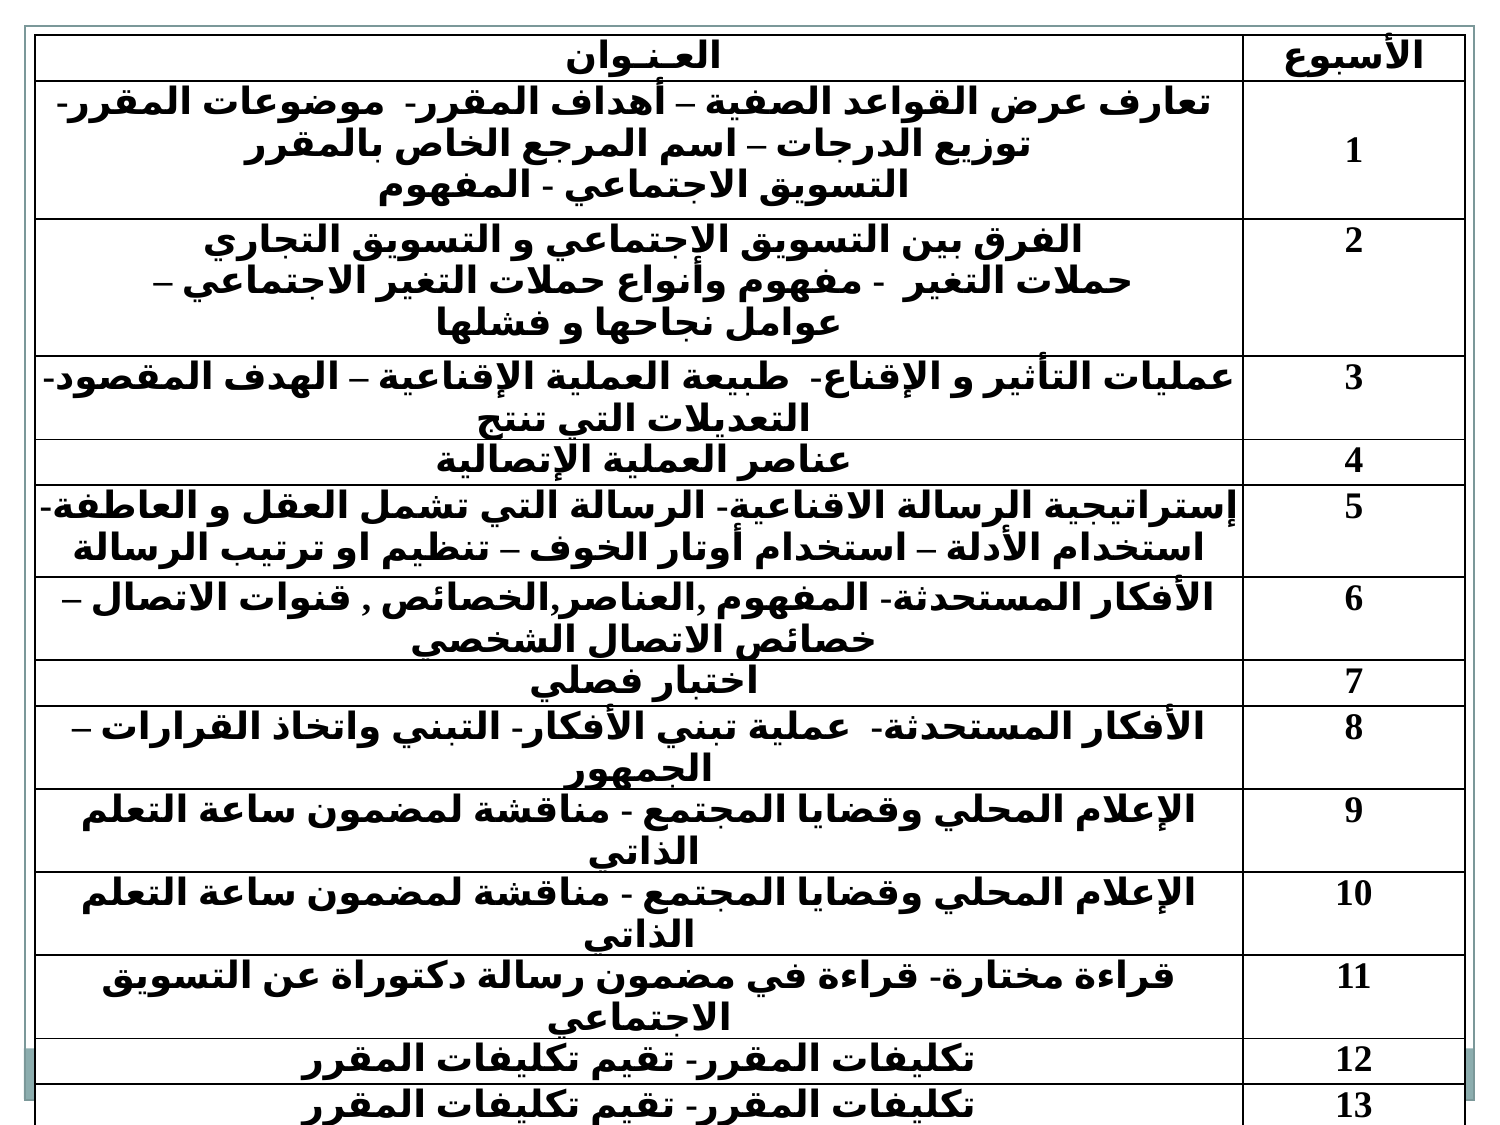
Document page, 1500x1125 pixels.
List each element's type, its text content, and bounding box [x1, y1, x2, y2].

table_cell إستراتيجية الرسالة الاقناعية- الرسالة التي تشمل العقل و العاطفة- استخدام الأدلة – استخدام أوتار الخوف – تنظيم او ترتيب الرسالة [36, 486, 1242, 576]
table_cell تكليفات المقرر- تقيم تكليفات المقرر [36, 1039, 1242, 1083]
table_cell الإعلام المحلي وقضايا المجتمع - مناقشة لمضمون ساعة التعلم الذاتي [36, 873, 1242, 954]
table_cell الإعلام المحلي وقضايا المجتمع - مناقشة لمضمون ساعة التعلم الذاتي [36, 790, 1242, 871]
table_cell 9 [1244, 790, 1464, 871]
table_cell الأفكار المستحدثة- عملية تبني الأفكار- التبني واتخاذ القرارات – الجمهور [36, 707, 1242, 788]
table_header العـنـوان [36, 36, 1242, 80]
table_cell تكليفات المقرر- تقيم تكليفات المقرر [36, 1085, 1242, 1125]
table_cell 7 [1244, 661, 1464, 705]
table_cell 8 [1244, 707, 1464, 788]
table_cell 11 [1244, 956, 1464, 1038]
table_cell 10 [1244, 873, 1464, 954]
table_cell الفرق بين التسويق الاجتماعي و التسويق التجاري حملات التغير - مفهوم وأنواع حملات التغير الاجتماعي – عوامل نجاحها و فشلها [36, 220, 1242, 355]
table_cell 2 [1244, 220, 1464, 355]
table_cell 4 [1244, 440, 1464, 484]
table_cell 13 [1244, 1085, 1464, 1125]
table_header الأسبوع [1244, 36, 1464, 80]
table_cell 12 [1244, 1039, 1464, 1083]
table_cell عمليات التأثير و الإقناع- طبيعة العملية الإقناعية – الهدف المقصود- التعديلات التي تنتج [36, 357, 1242, 439]
table_cell عناصر العملية الإتصالية [36, 440, 1242, 484]
table_cell اختبار فصلي [36, 661, 1242, 705]
table_cell 3 [1244, 357, 1464, 439]
table_cell الأفكار المستحدثة- المفهوم ,العناصر,الخصائص , قنوات الاتصال – خصائص الاتصال الشخصي [36, 578, 1242, 659]
table_cell 5 [1244, 486, 1464, 576]
table_cell قراءة مختارة- قراءة في مضمون رسالة دكتوراة عن التسويق الاجتماعي [36, 956, 1242, 1038]
table_cell 6 [1244, 578, 1464, 659]
table_cell 1 [1244, 82, 1464, 218]
table_cell تعارف عرض القواعد الصفية – أهداف المقرر- موضوعات المقرر- توزيع الدرجات – اسم المرجع الخاص بالمقرر التسويق الاجتماعي - المفهوم [36, 82, 1242, 218]
